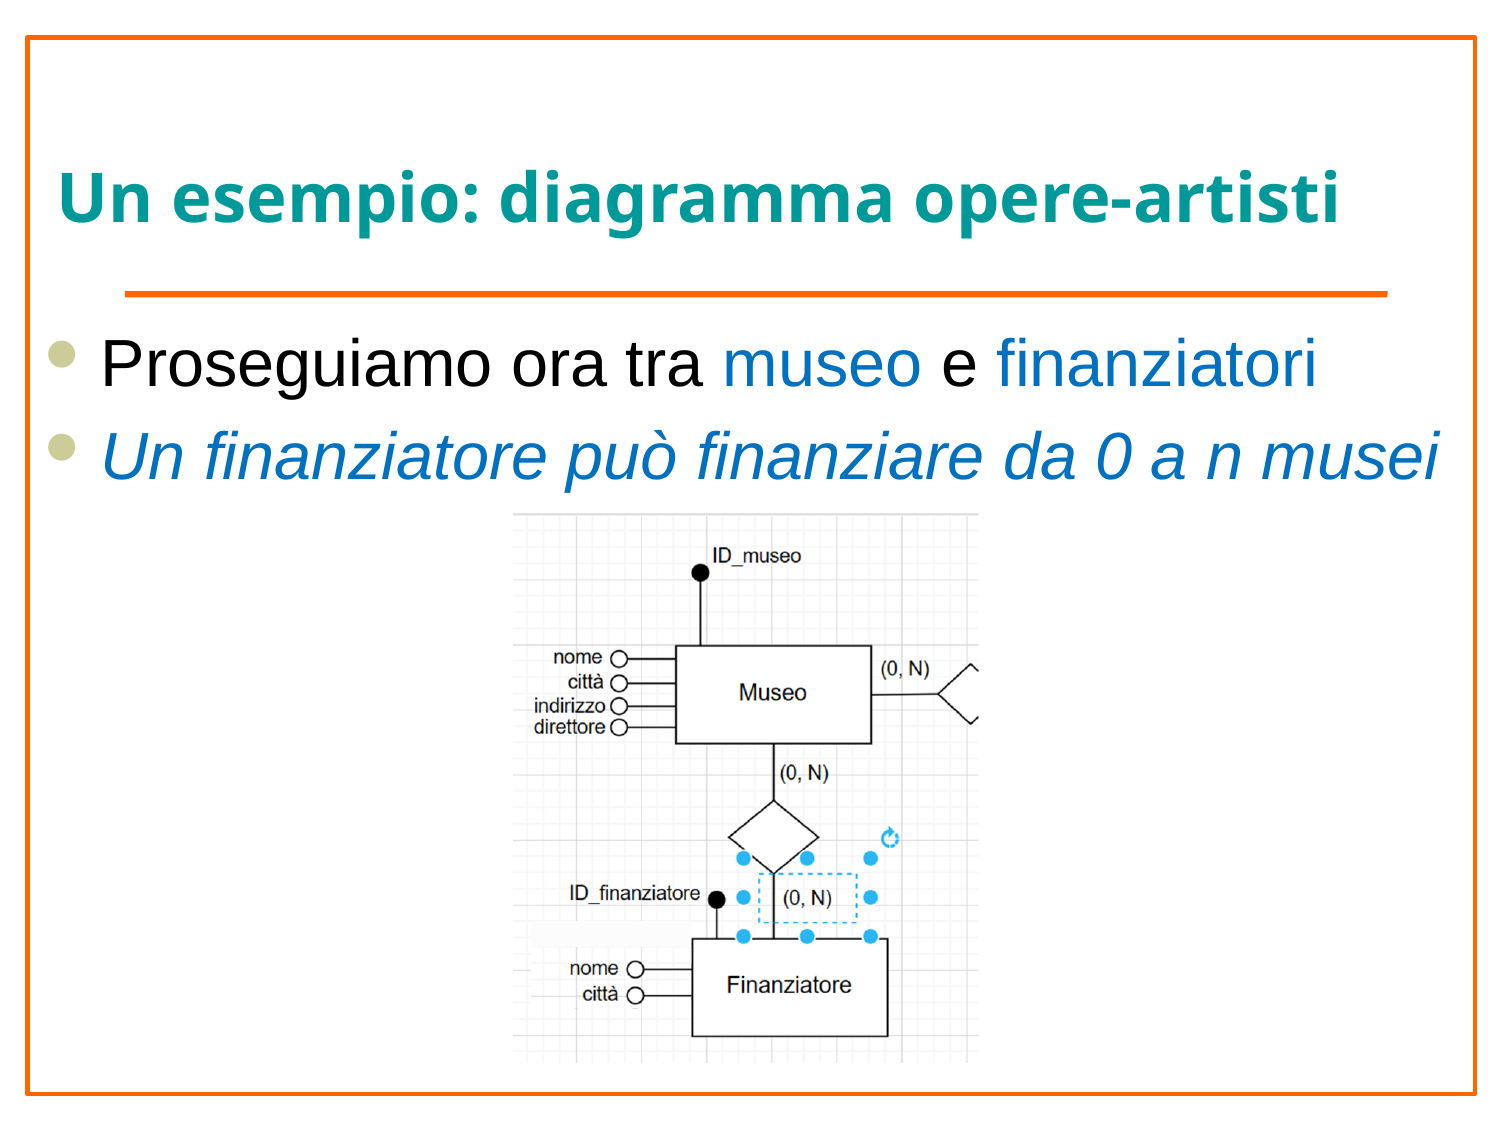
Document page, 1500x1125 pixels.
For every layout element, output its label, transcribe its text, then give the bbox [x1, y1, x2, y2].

picture [513, 513, 987, 1087]
list Proseguiamo ora tra museo e finanziatori Un finanziatore può finanziare da 0 a n musei [29, 312, 1459, 1024]
title Un esempio: diagramma opere-artisti [41, 87, 1483, 244]
